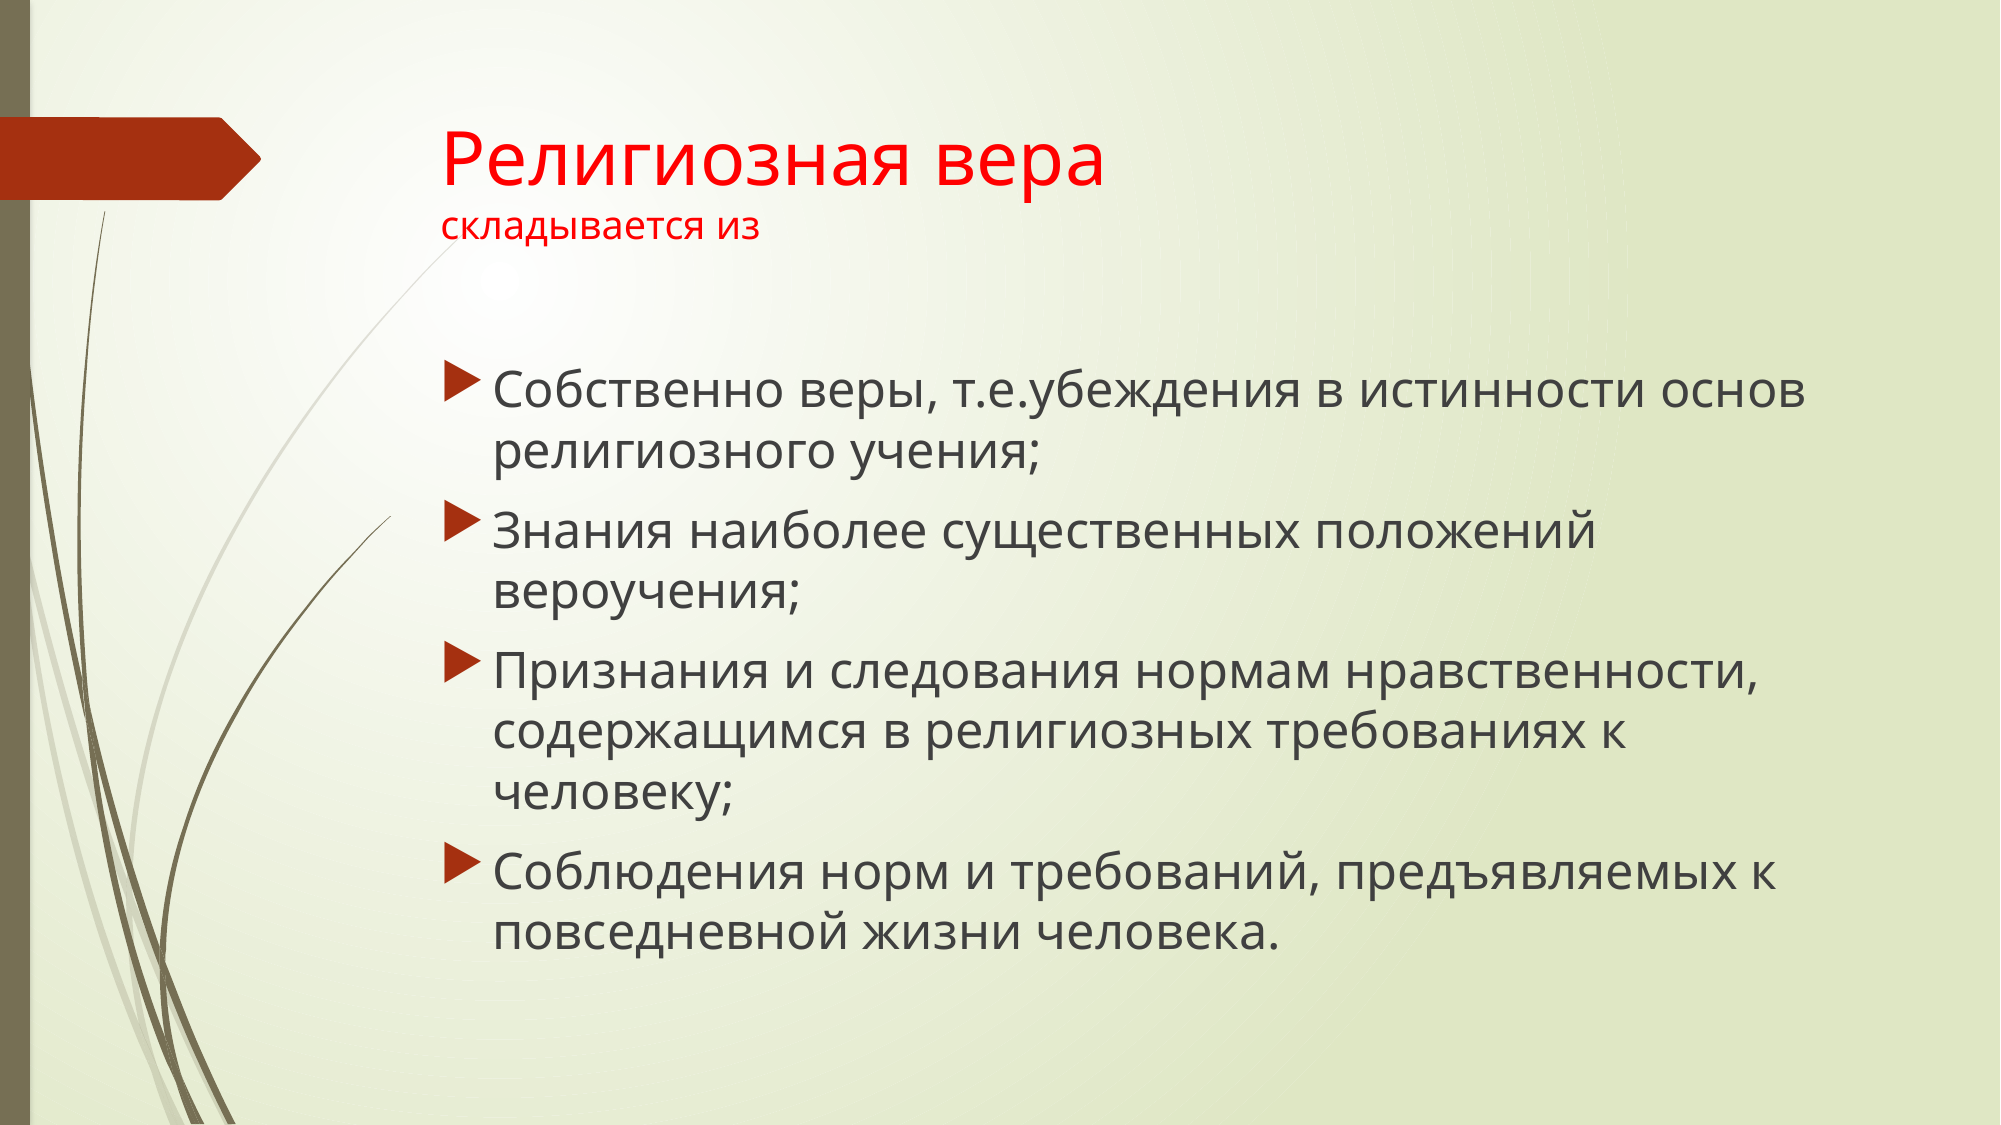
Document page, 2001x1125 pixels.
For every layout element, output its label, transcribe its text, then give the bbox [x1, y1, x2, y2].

title Религиозная вера складывается из [425, 102, 1888, 313]
list Собственно веры, т.е.убеждения в истинности основ религиозного учения; Знания наиболее существенных положений вероучения; Признания и следования нормам нравственности, содержащимся в религиозных требованиях к человеку; Соблюдения норм и требований, предъявляемых к повседневной жизни человека. [424, 350, 1888, 970]
